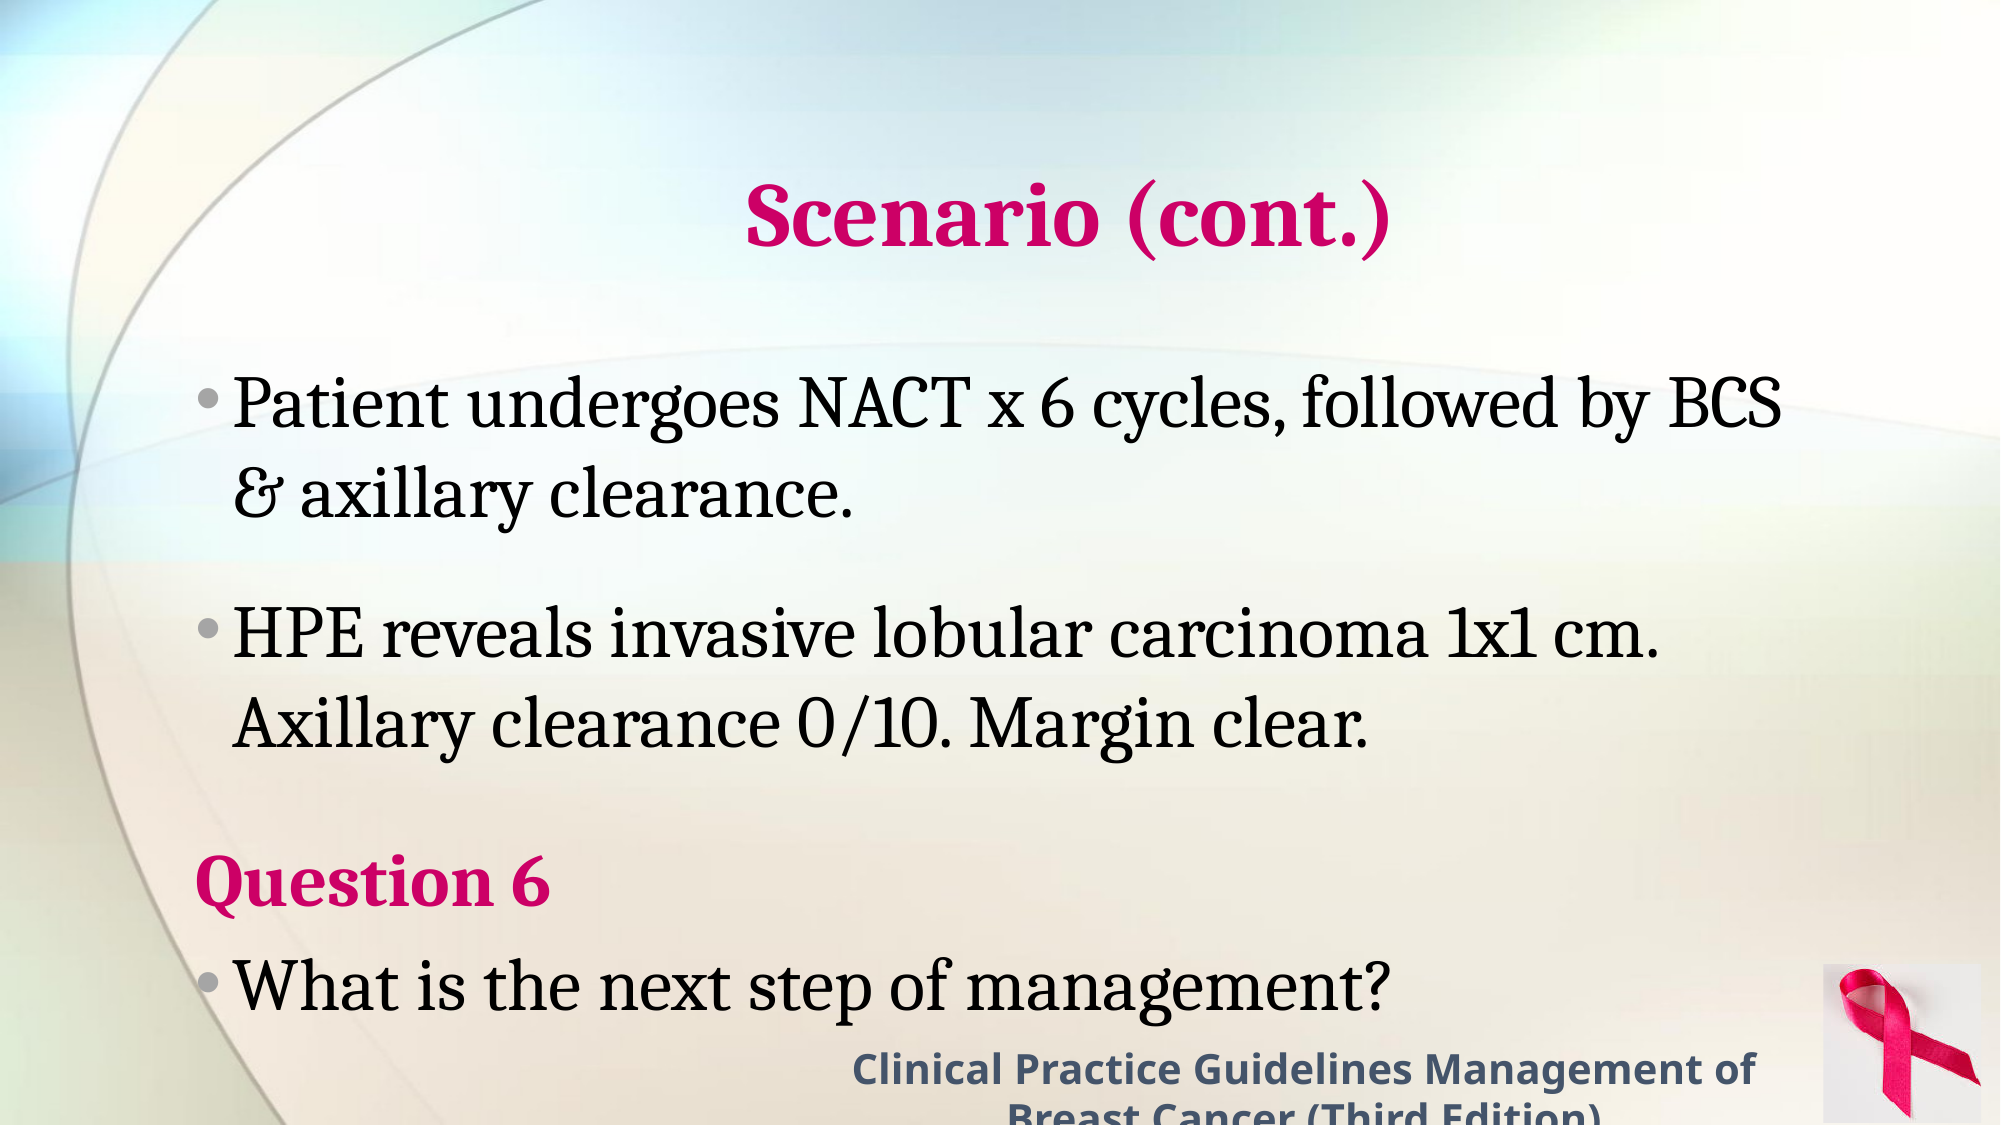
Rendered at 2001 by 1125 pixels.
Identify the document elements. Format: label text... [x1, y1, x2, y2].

title Scenario (cont.) [342, 100, 1824, 319]
list Patient undergoes NACT x 6 cycles, followed by BCS & axillary clearance. HPE reveals invasive lobular carcinoma 1x1 cm. Axillary clearance 0/10. Margin clear. Question 6 What is the next step of management? [180, 345, 1846, 1035]
picture [0, 0, 2001, 1125]
text_box Clinical Practice Guidelines Management of Breast Cancer (Third Edition) [788, 1035, 1820, 1125]
